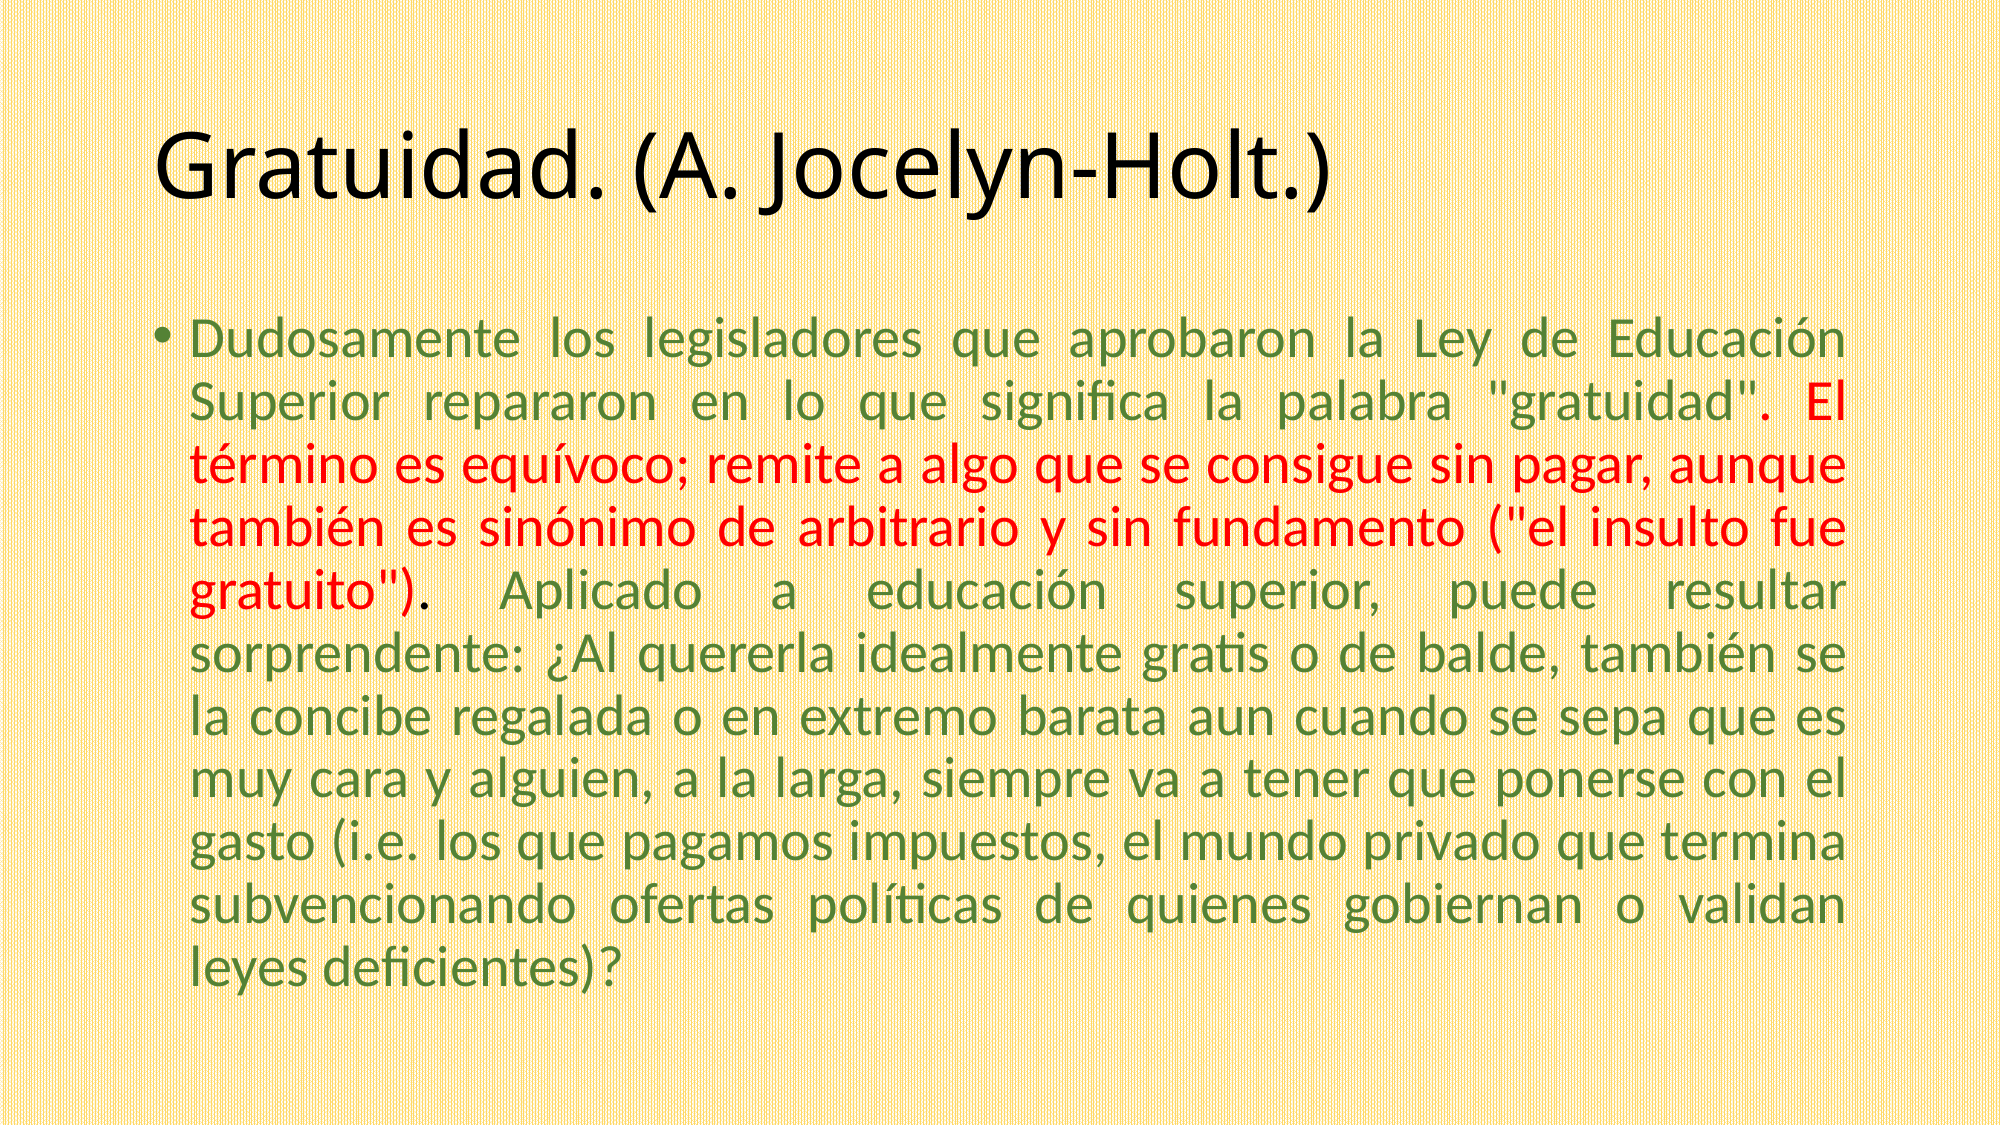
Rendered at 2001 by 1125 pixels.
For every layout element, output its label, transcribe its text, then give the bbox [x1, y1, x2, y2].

list Dudosamente los legisladores que aprobaron la Ley de Educación Superior repararon en lo que significa la palabra "gratuidad". El término es equívoco; remite a algo que se consigue sin pagar, aunque también es sinónimo de arbitrario y sin fundamento ("el insulto fue gratuito"). Aplicado a educación superior, puede resultar sorprendente: ¿Al quererla idealmente gratis o de balde, también se la concibe regalada o en extremo barata aun cuando se sepa que es muy cara y alguien, a la larga, siempre va a tener que ponerse con el gasto (i.e. los que pagamos impuestos, el mundo privado que termina subvencionando ofertas políticas de quienes gobiernan o validan leyes deficientes)? [137, 299, 1863, 1014]
title Gratuidad. (A. Jocelyn-Holt.) [137, 59, 1863, 278]
